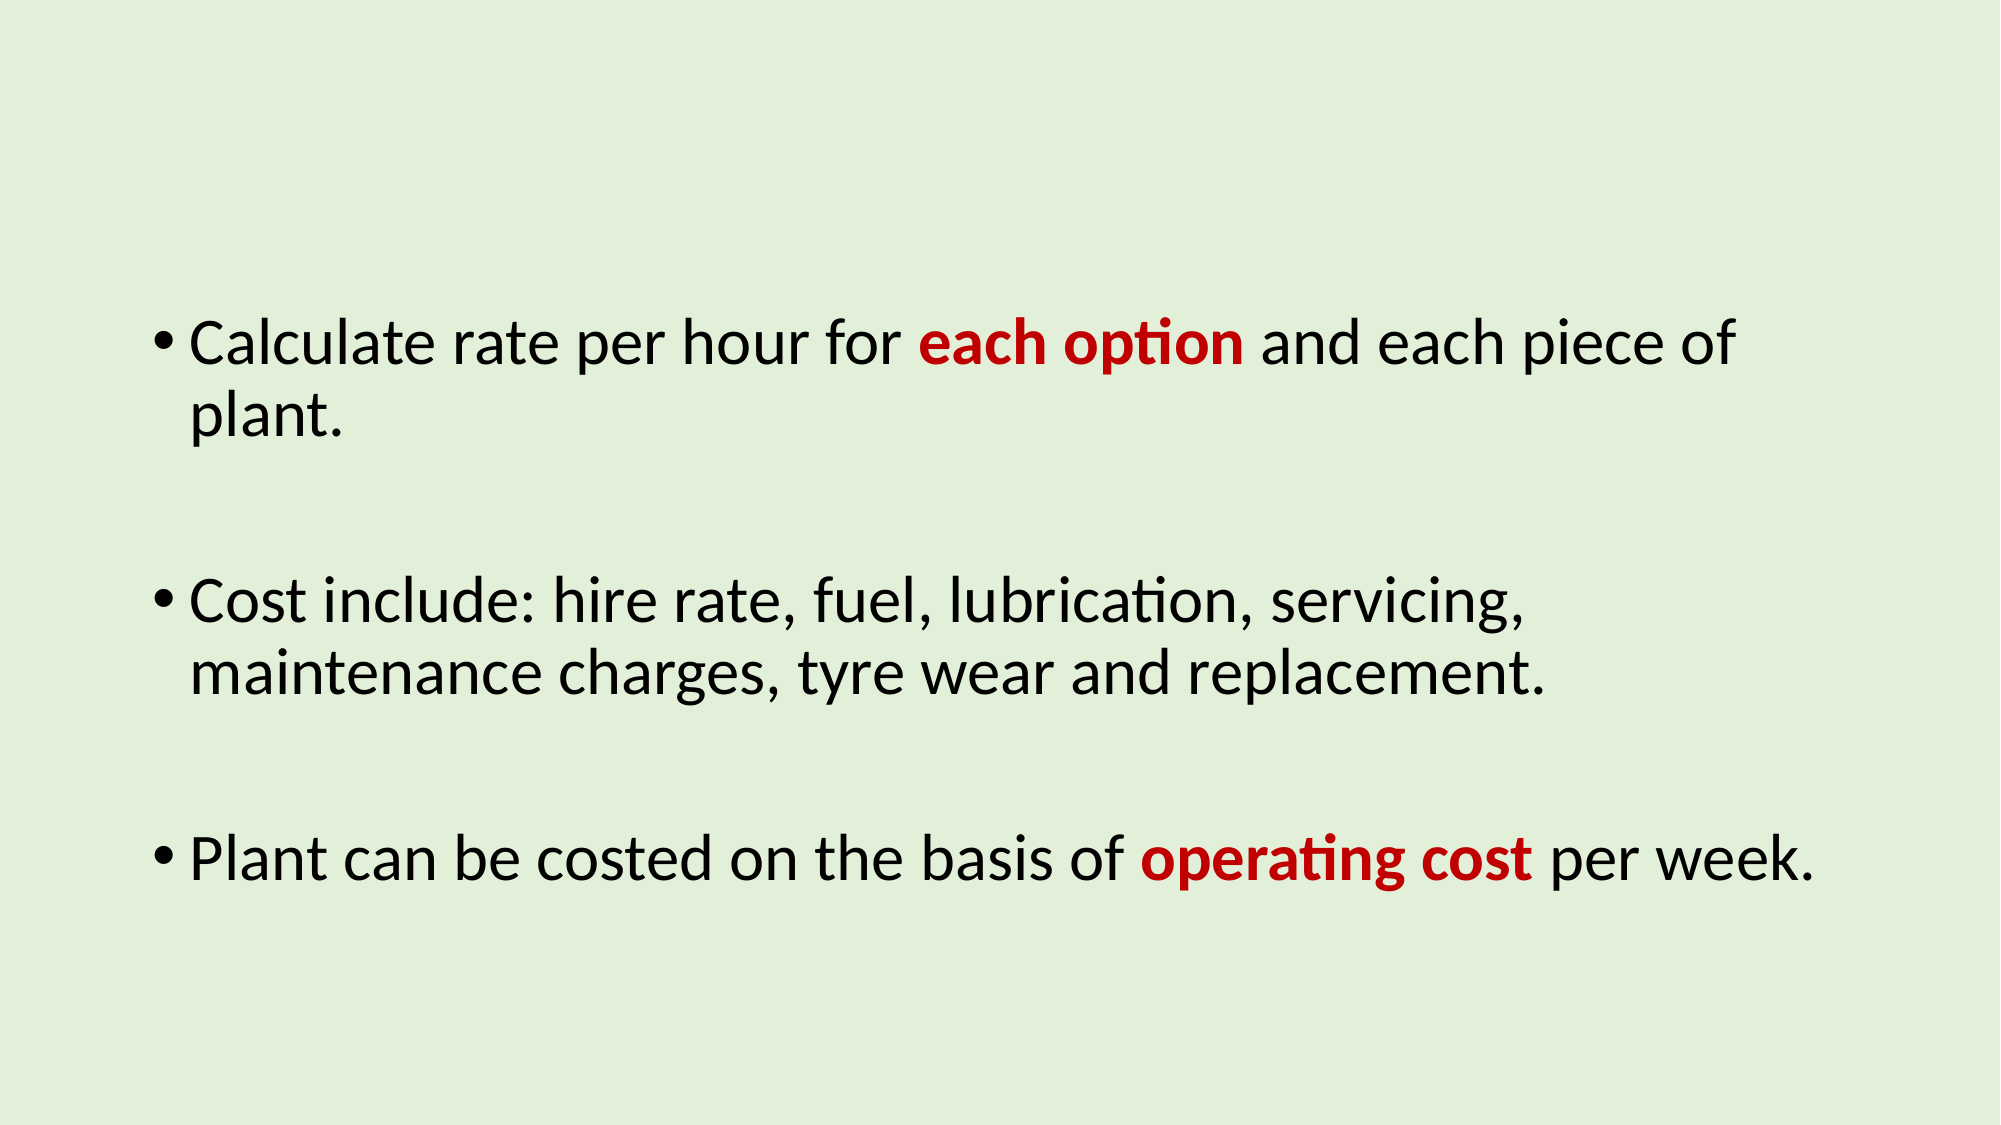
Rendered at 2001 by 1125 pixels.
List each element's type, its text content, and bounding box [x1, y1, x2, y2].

list Calculate rate per hour for each option and each piece of plant. Cost include: hire rate, fuel, lubrication, servicing, maintenance charges, tyre wear and replacement. Plant can be costed on the basis of operating cost per week. [137, 299, 1863, 1014]
